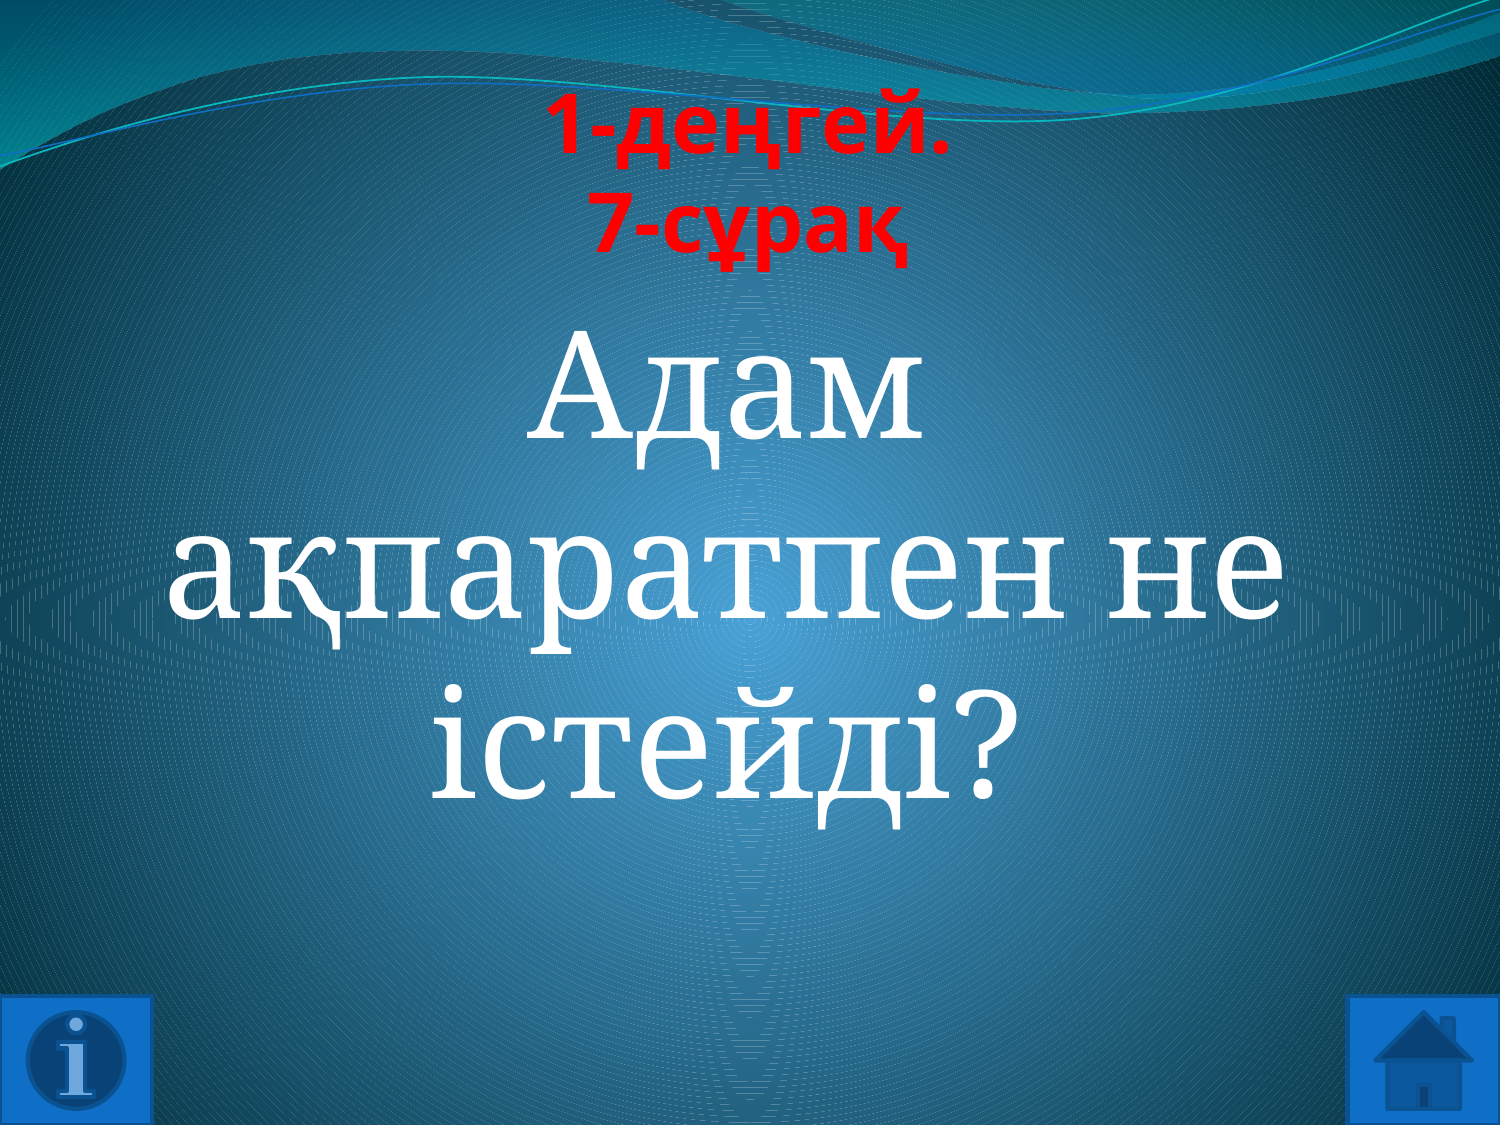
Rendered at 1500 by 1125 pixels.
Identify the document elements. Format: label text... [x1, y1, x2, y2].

title 1-деңгей. 7-сұрақ [105, 70, 1394, 270]
text_box Адам ақпаратпен не істейді? [140, 281, 1313, 836]
text_box [1345, 994, 1500, 1125]
text_box [0, 994, 154, 1125]
